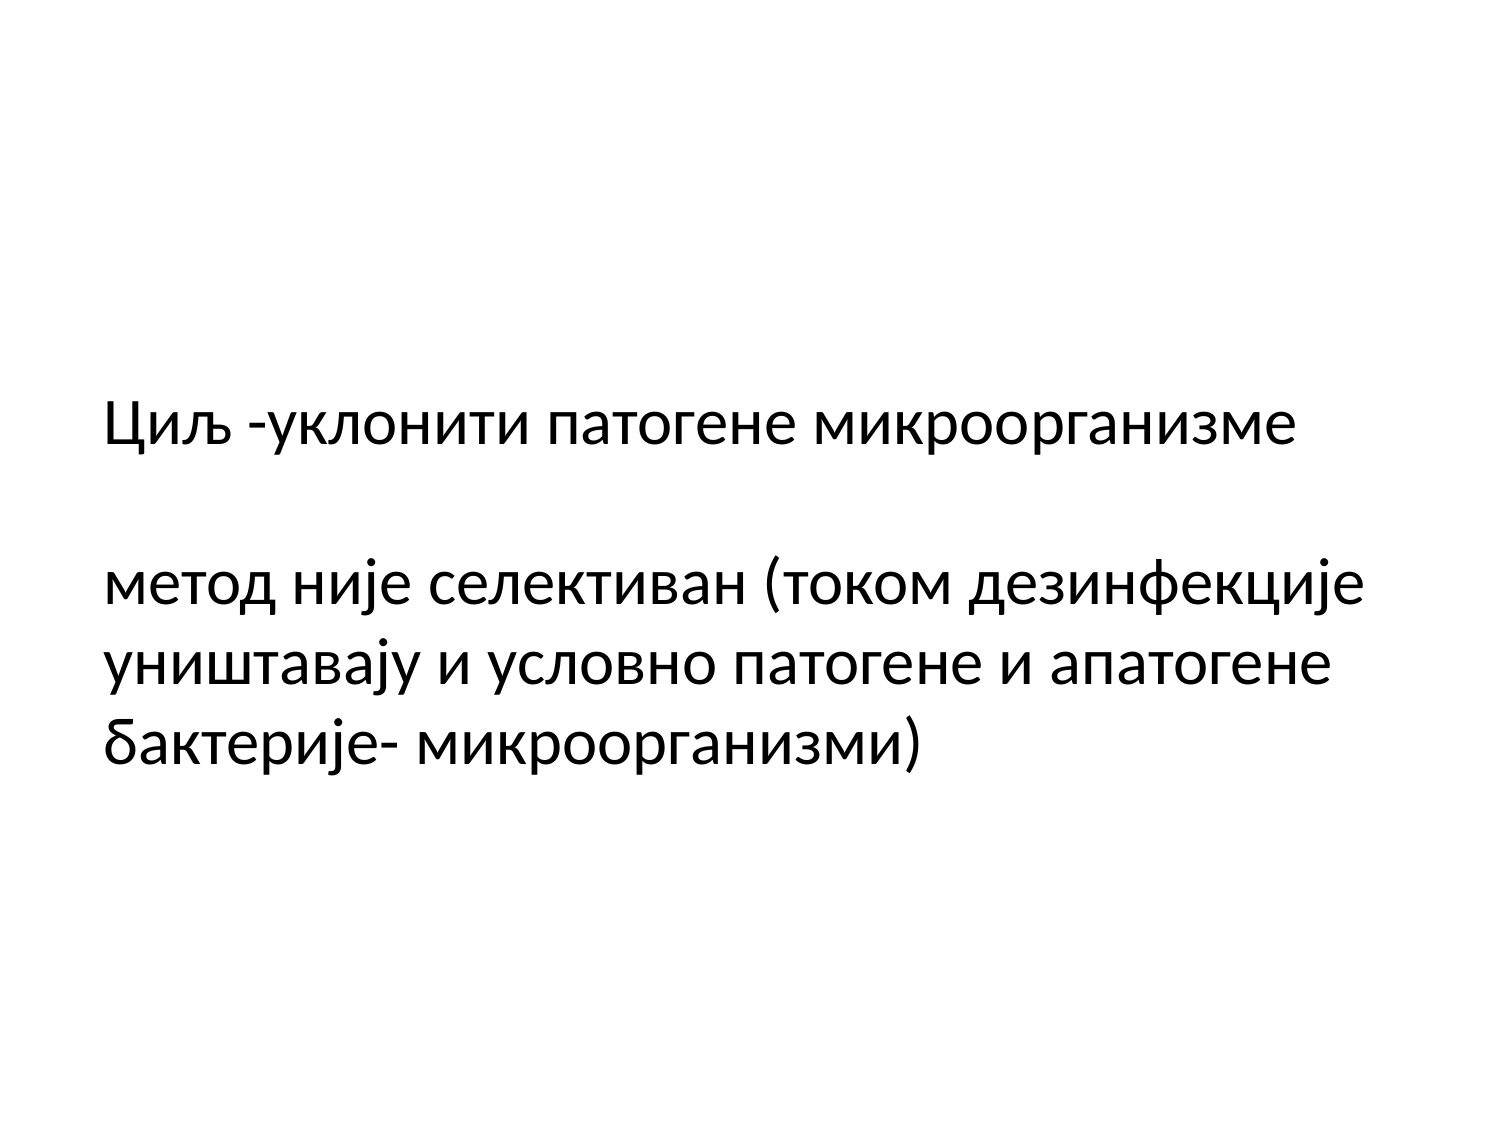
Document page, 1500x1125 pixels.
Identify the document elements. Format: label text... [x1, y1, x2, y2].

text_box Циљ -уклонити патогене микроорганизме метод није селективан (током дезинфекције уништавају и условно патогене и апатогене бактерије- микроорганизми) [88, 290, 1436, 1026]
